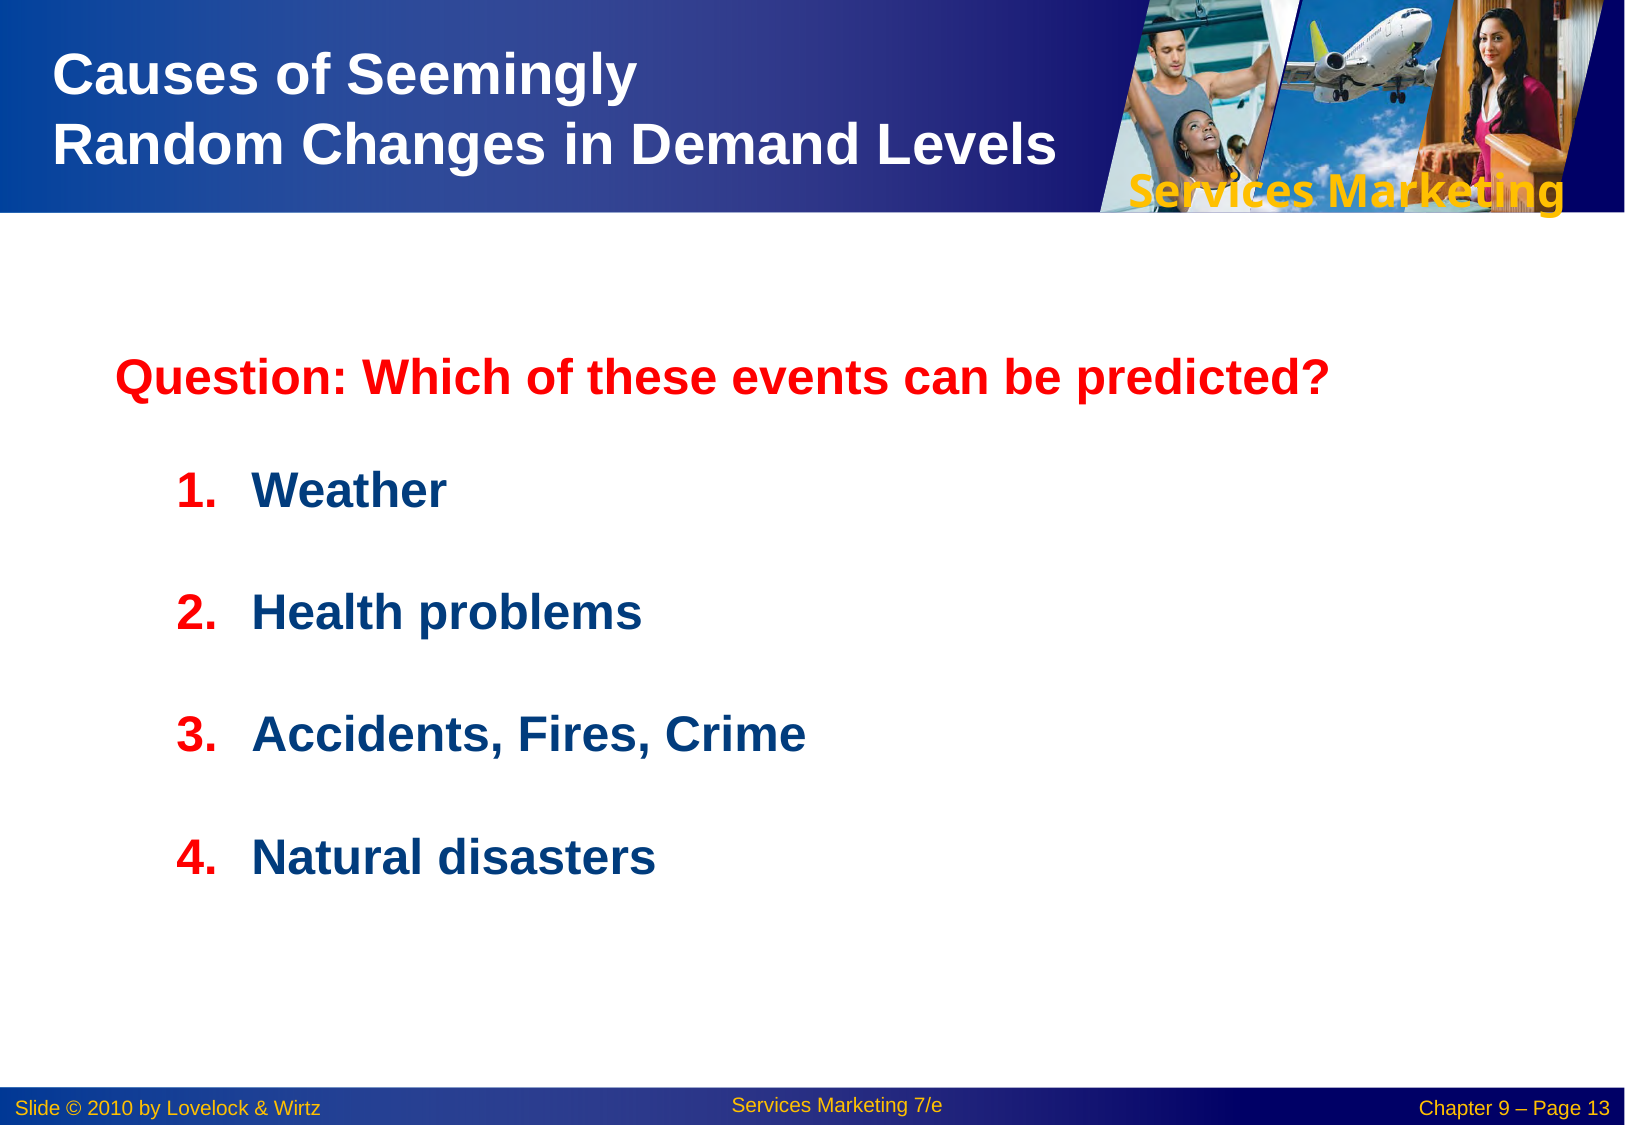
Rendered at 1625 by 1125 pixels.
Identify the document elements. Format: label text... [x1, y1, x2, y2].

picture [1100, 0, 1604, 213]
list Weather Health problems Accidents, Fires, Crime Natural disasters [161, 449, 901, 926]
picture [1162, 186, 1172, 192]
picture [1546, 187, 1556, 202]
title Causes of Seemingly Random Changes in Demand Levels [36, 37, 1088, 176]
text_box Question: Which of these events can be predicted? [99, 312, 1508, 425]
